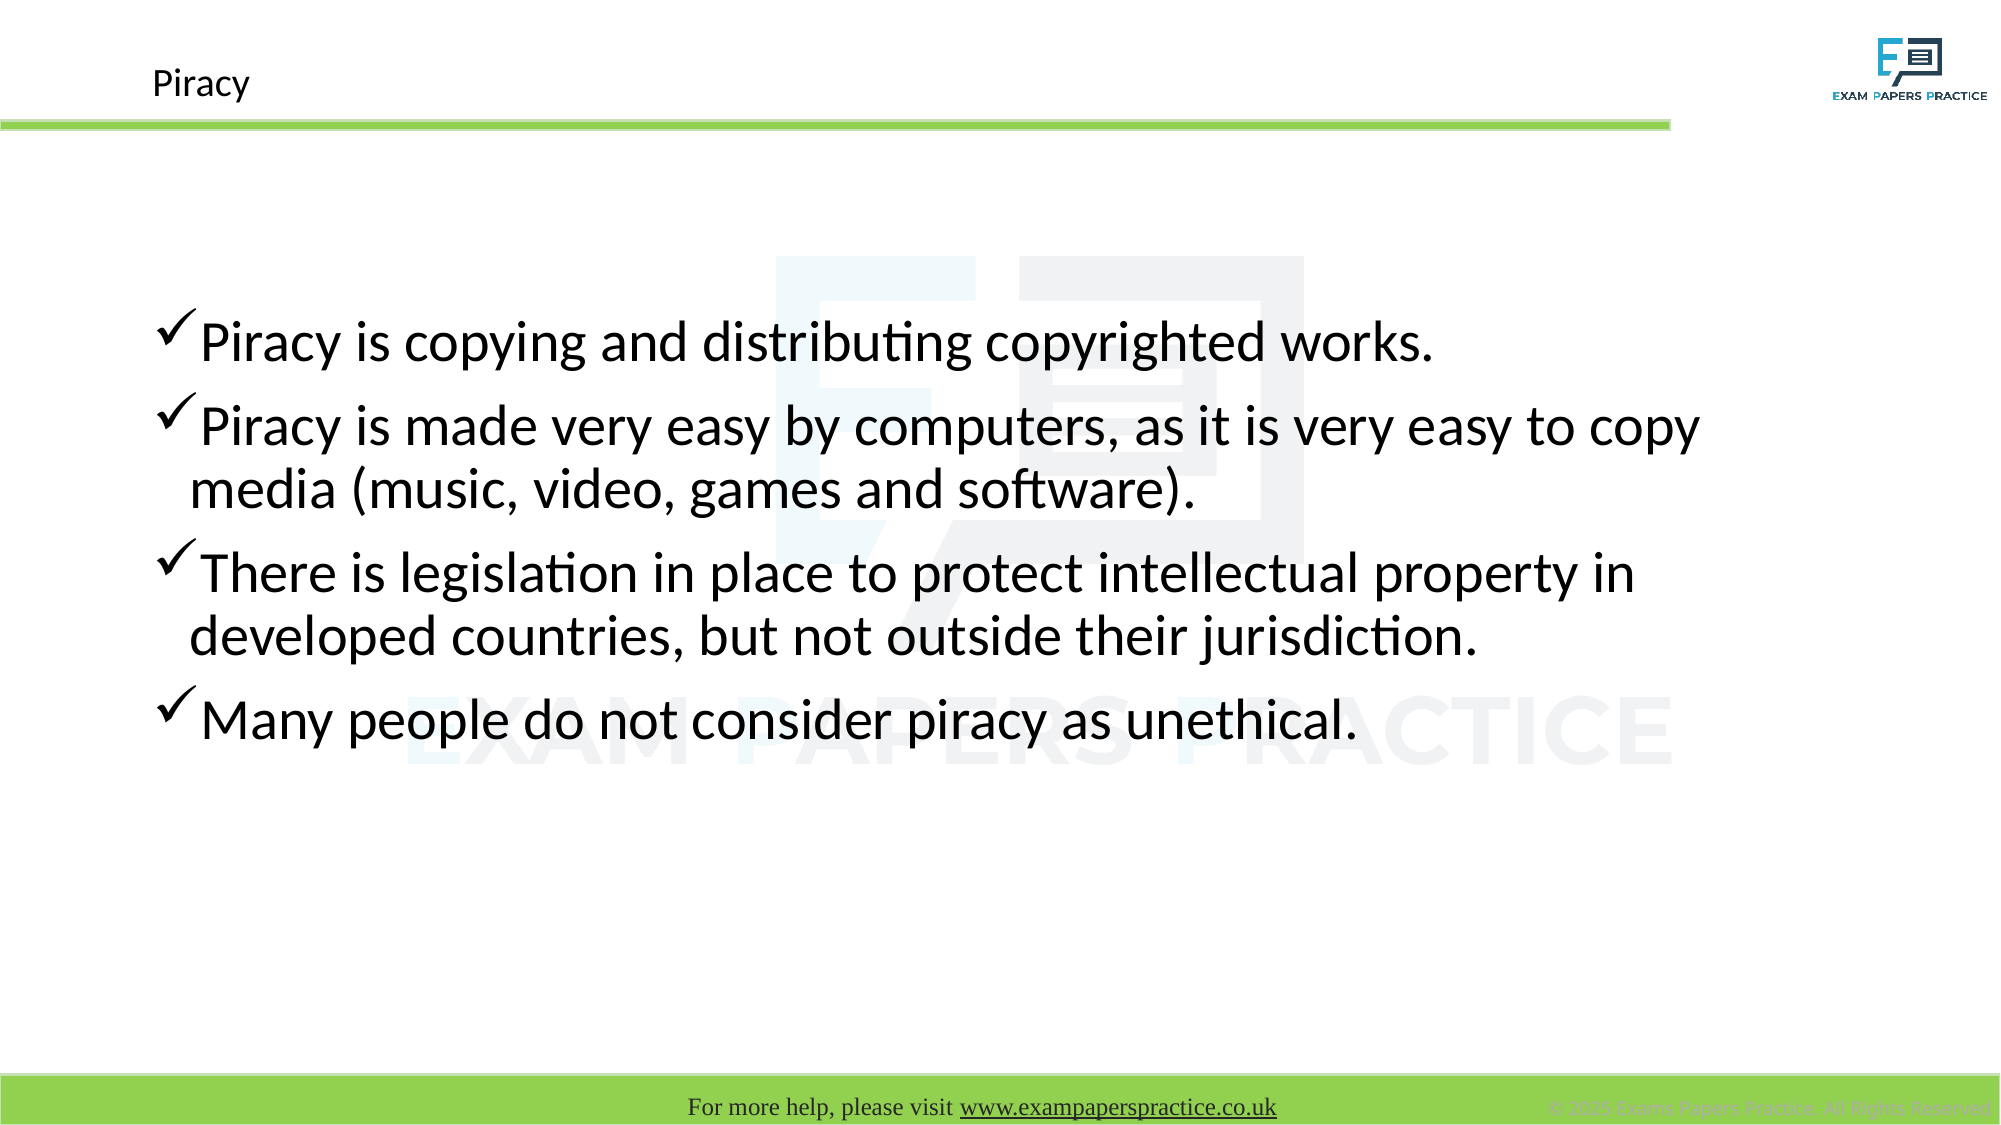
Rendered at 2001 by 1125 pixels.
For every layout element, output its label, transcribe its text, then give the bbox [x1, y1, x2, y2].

list Piracy is copying and distributing copyrighted works. Piracy is made very easy by computers, as it is very easy to copy media (music, video, games and software). There is legislation in place to protect intellectual property in developed countries, but not outside their jurisdiction. Many people do not consider piracy as unethical. [137, 304, 1863, 1018]
title Piracy [137, 52, 1863, 162]
